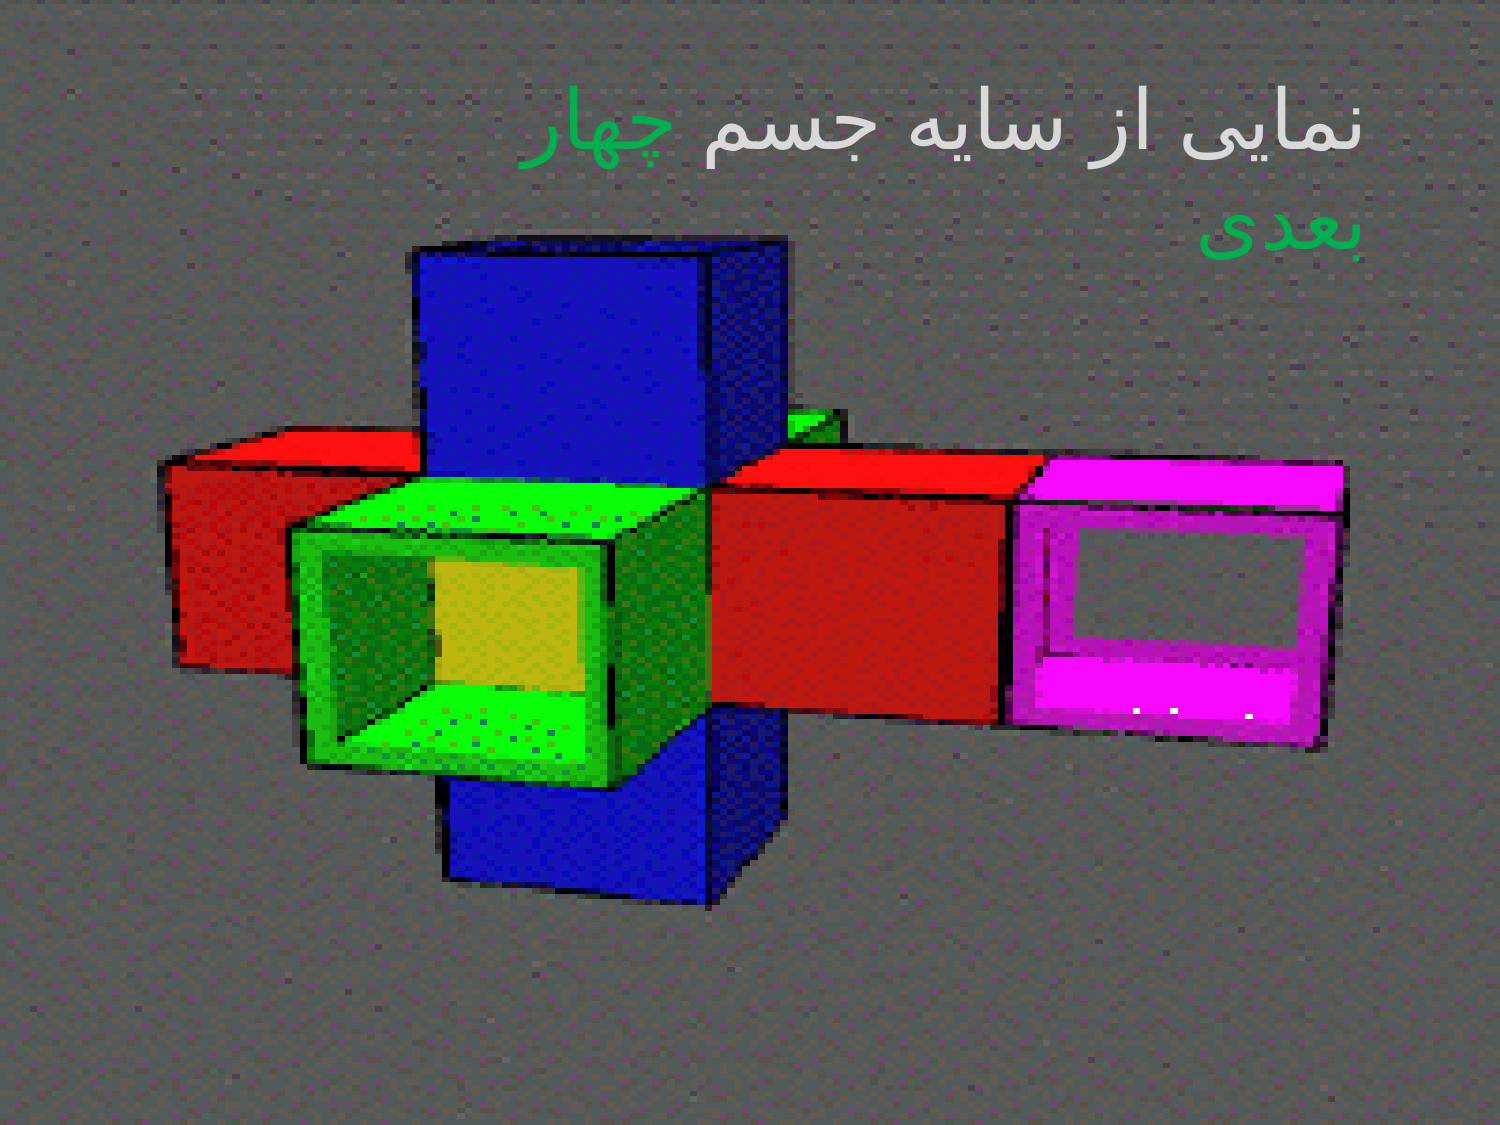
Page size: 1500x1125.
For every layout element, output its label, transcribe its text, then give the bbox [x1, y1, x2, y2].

text_box نمایی از سایه جسم چهار بعدی [386, 58, 1383, 274]
picture [0, 0, 1500, 1125]
